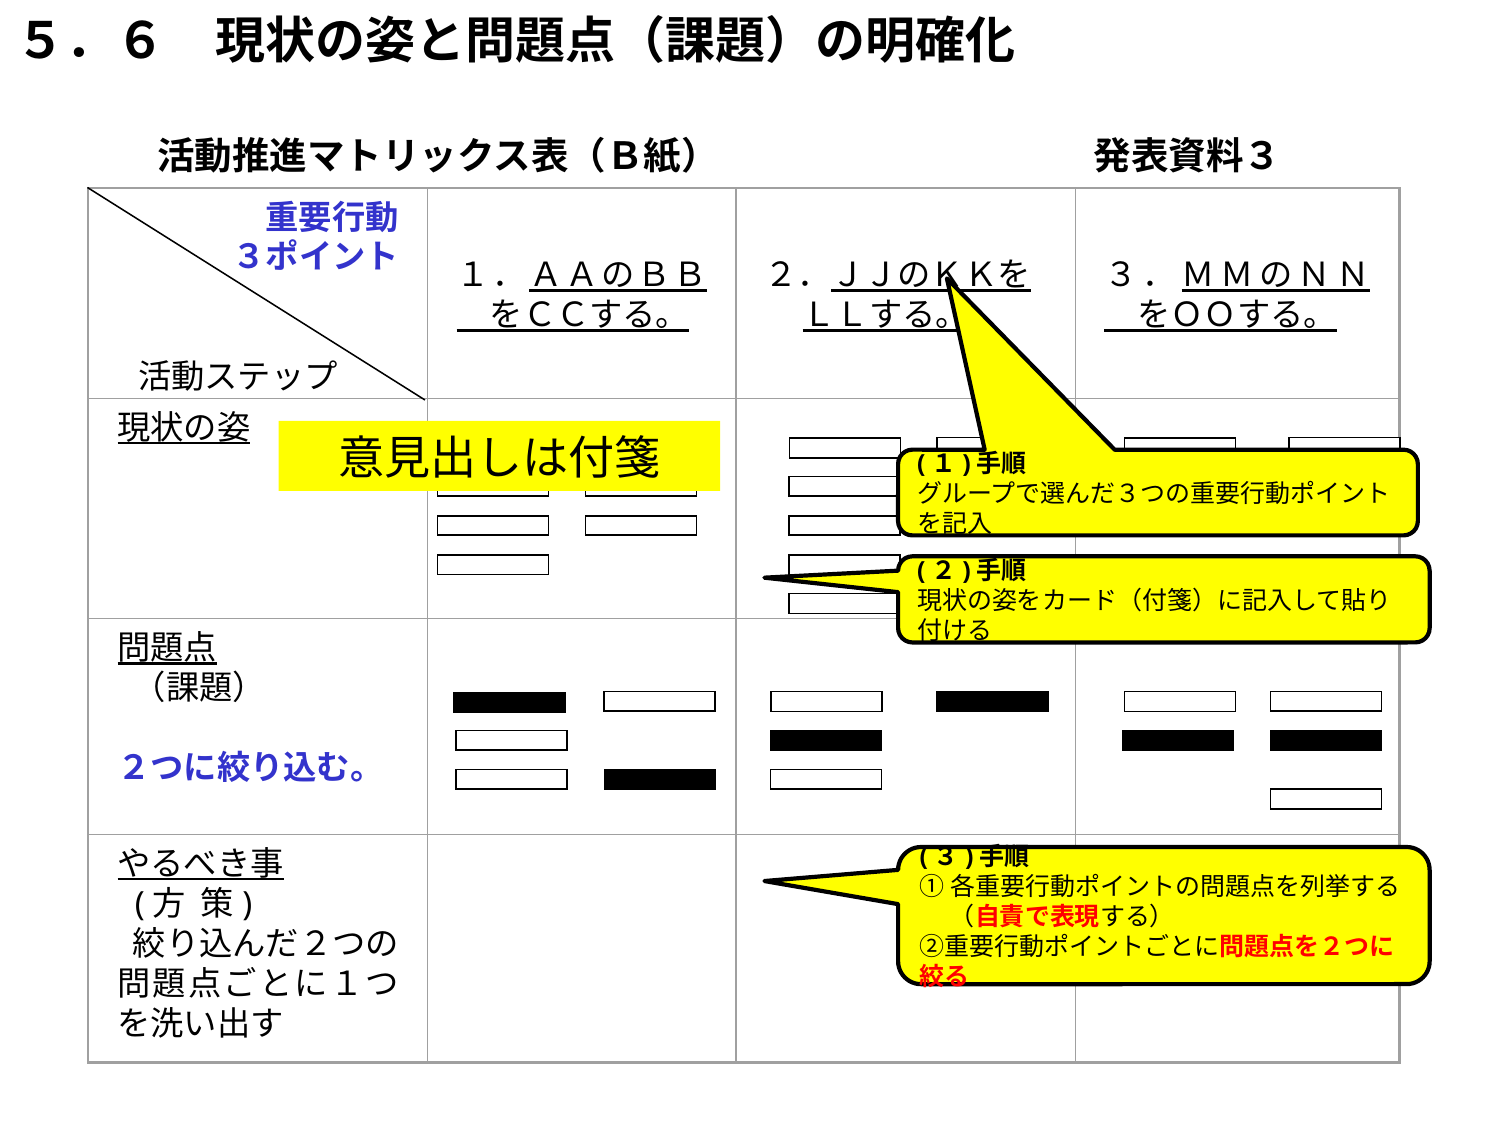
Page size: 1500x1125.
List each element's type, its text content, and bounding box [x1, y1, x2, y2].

text_box (２)手順 現状の姿をカード（付箋）に記入して貼り付ける [1405, 554, 1432, 645]
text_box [87, 187, 1401, 1064]
text_box (１)手順 グループで選んだ３つの重要行動ポイントを記入 [1405, 447, 1420, 538]
text_box ５．６ 現状の姿と問題点（課題）の明確化 [0, 1, 1341, 77]
text_box (３)手順 ①各重要行動ポイントの問題点を列挙する （自責で表現する） ②重要行動ポイントごとに問題点を２つに絞る [1404, 844, 1432, 987]
text_box 活動推進マトリックス表（Ｂ紙） 発表資料３ [125, 124, 1300, 185]
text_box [437, 437, 1401, 809]
